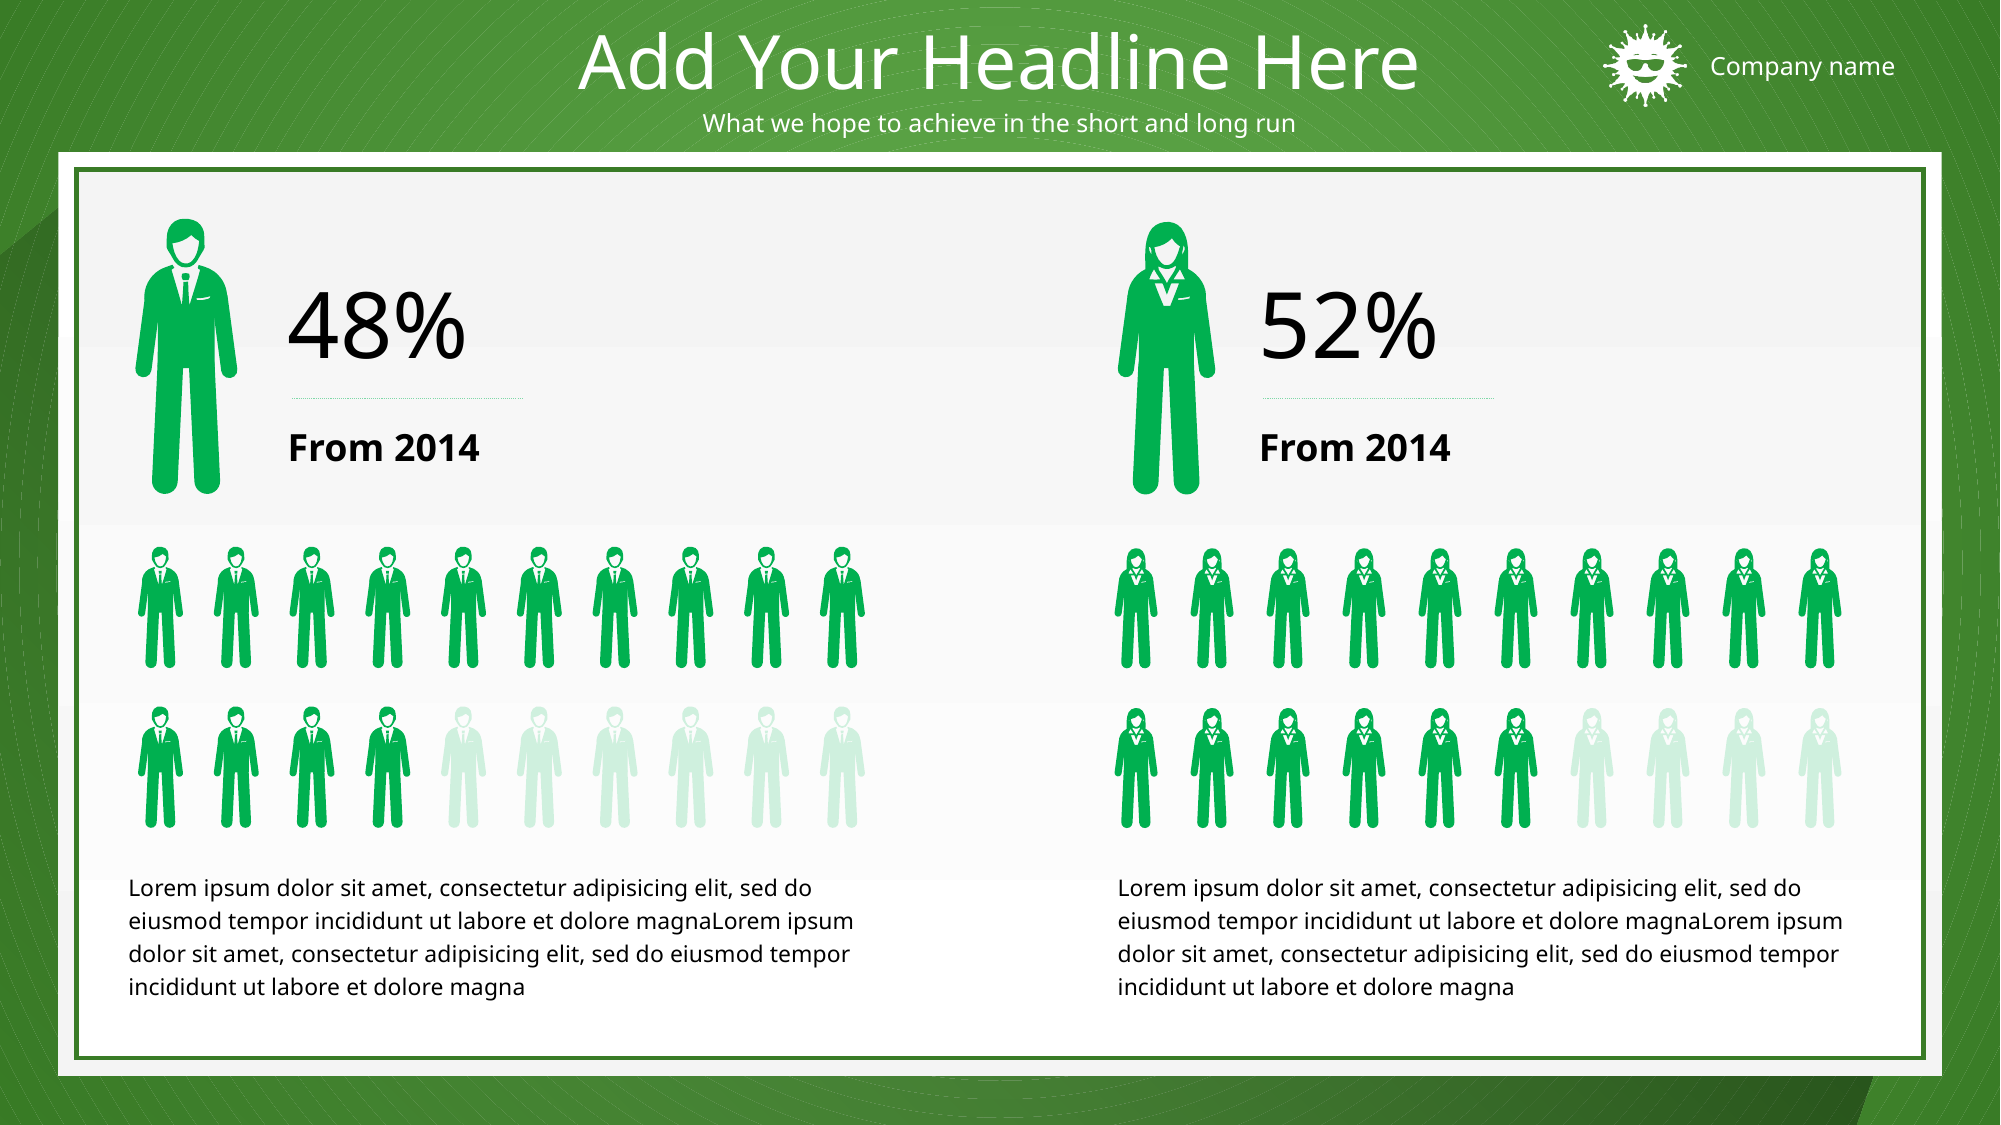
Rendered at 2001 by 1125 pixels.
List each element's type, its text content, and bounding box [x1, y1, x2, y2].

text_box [518, 546, 560, 669]
text_box Lorem ipsum dolor sit amet, consectetur adipisicing elit, sed do eiusmod tempor incididunt ut labore et dolore magnaLorem ipsum dolor sit amet, consectetur adipisicing elit, sed do eiusmod tempor incididunt ut labore et dolore magna [113, 861, 897, 1008]
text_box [1116, 546, 1156, 669]
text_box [746, 706, 788, 828]
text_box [1496, 706, 1536, 829]
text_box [443, 546, 484, 669]
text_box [1648, 706, 1688, 829]
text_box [1344, 706, 1384, 829]
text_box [1496, 546, 1536, 669]
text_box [1800, 546, 1840, 669]
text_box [1344, 546, 1384, 669]
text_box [215, 706, 257, 828]
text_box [1116, 706, 1156, 829]
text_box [443, 706, 484, 828]
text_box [670, 546, 712, 669]
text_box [1724, 546, 1764, 669]
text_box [272, 258, 585, 477]
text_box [670, 706, 712, 828]
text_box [291, 546, 333, 669]
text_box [140, 706, 181, 828]
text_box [367, 706, 409, 828]
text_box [822, 546, 863, 669]
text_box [1268, 706, 1308, 829]
text_box Add Your Headline Here [563, 7, 1437, 113]
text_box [518, 706, 560, 828]
picture [1603, 24, 1687, 107]
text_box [594, 546, 636, 669]
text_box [1192, 546, 1232, 669]
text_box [594, 706, 636, 828]
text_box [57, 151, 1943, 1077]
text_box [1572, 706, 1612, 829]
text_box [140, 217, 233, 494]
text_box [746, 546, 788, 669]
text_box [140, 546, 181, 669]
text_box [76, 168, 1924, 1059]
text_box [367, 546, 409, 669]
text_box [291, 706, 333, 828]
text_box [215, 546, 257, 669]
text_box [1648, 546, 1688, 669]
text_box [1572, 546, 1612, 669]
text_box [1420, 546, 1460, 669]
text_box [1243, 258, 1556, 477]
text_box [1122, 218, 1211, 495]
text_box Lorem ipsum dolor sit amet, consectetur adipisicing elit, sed do eiusmod tempor incididunt ut labore et dolore magnaLorem ipsum dolor sit amet, consectetur adipisicing elit, sed do eiusmod tempor incididunt ut labore et dolore magna [1102, 861, 1887, 1008]
text_box What we hope to achieve in the short and long run [687, 97, 1313, 145]
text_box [1268, 546, 1308, 669]
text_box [1192, 706, 1232, 829]
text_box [1800, 706, 1840, 829]
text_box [1724, 706, 1764, 829]
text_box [1420, 706, 1460, 829]
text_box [822, 706, 863, 828]
text_box [0, 206, 1874, 1125]
